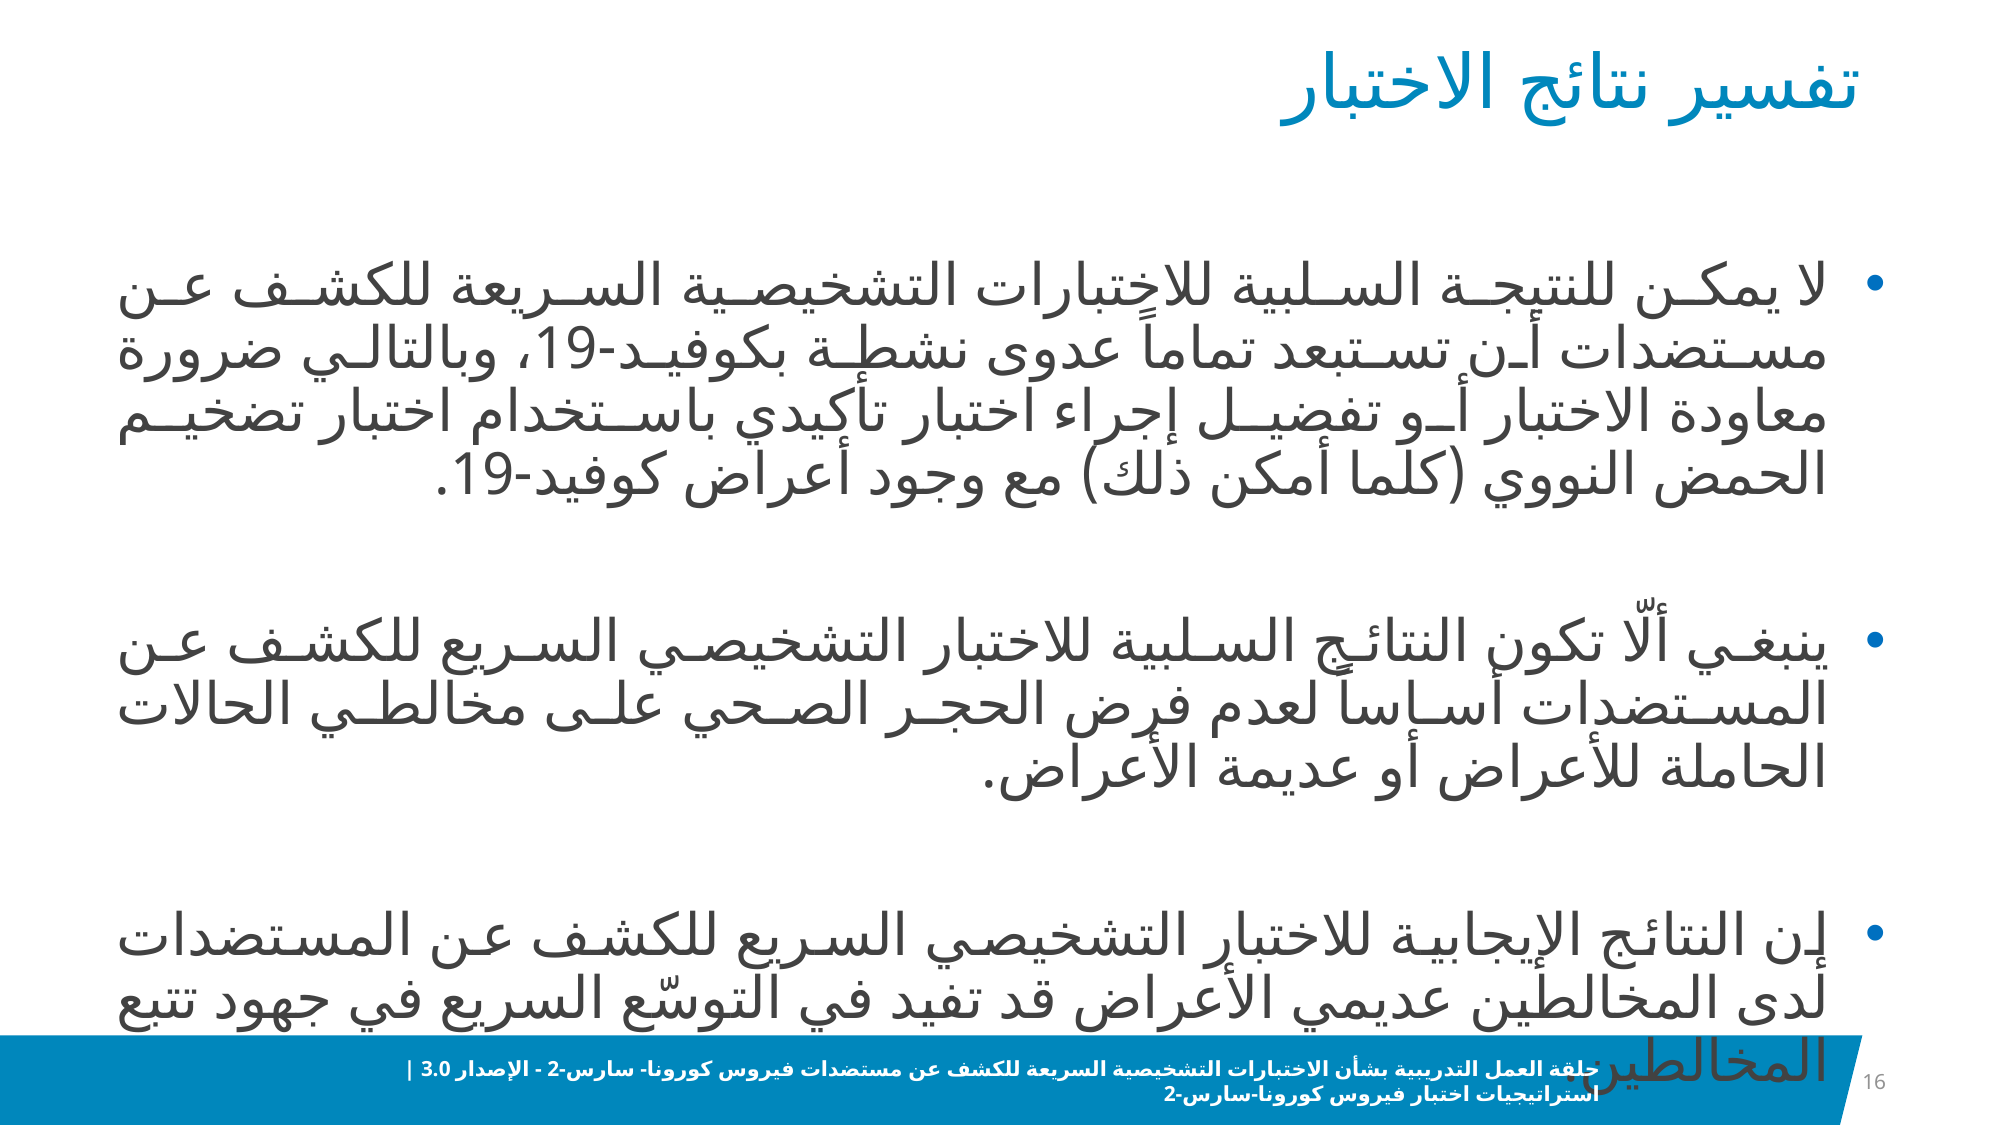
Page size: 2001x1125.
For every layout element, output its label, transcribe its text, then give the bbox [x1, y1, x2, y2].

footer حلقة العمل التدريبية بشأن الاختبارات التشخيصية السريعة للكشف عن مستضدات فيروس كورونا- سارس-2 - الإصدار 3.0 | استراتيجيات اختبار فيروس كورونا-سارس-2 [399, 1039, 1600, 1122]
list لا يمكن للنتيجة السلبية للاختبارات التشخيصية السريعة للكشف عن مستضدات أن تستبعد تماماً عدوى نشطة بكوفيد-19، وبالتالي ضرورة معاودة الاختبار أو تفضيل إجراء اختبار تأكيدي باستخدام اختبار تضخيم الحمض النووي (كلما أمكن ذلك) مع وجود أعراض كوفيد-19. ينبغي ألّا تكون النتائج السلبية للاختبار التشخيصي السريع للكشف عن المستضدات أساساً لعدم فرض الحجر الصحي على مخالطي الحالات الحاملة للأعراض أو عديمة الأعراض. إن النتائج الإيجابية للاختبار التشخيصي السريع للكشف عن المستضدات لدى المخالطين عديمي الأعراض قد تفيد في التوسّع السريع في جهود تتبع المخالطين. فيما يتعلق بالاختبارات التشخيصية السريعة للكشف عن المستضدات، التي تستوفي المعايير الدنيا للأداء التي حددتها المنظمة، تشير النتائج الإيجابية إلى عدوى نشطة بفيروس كورونا-سارس-2 عند استخدامها في البيئات التي يكون فيها الفيروس منتشراً. [101, 156, 1902, 984]
title تفسير نتائج الاختبار [137, 59, 1863, 156]
picture [1600, 1035, 1701, 1094]
picture [1819, 1035, 1823, 1080]
slide_number 16 [1862, 1035, 1947, 1125]
picture [1712, 1035, 1807, 1082]
